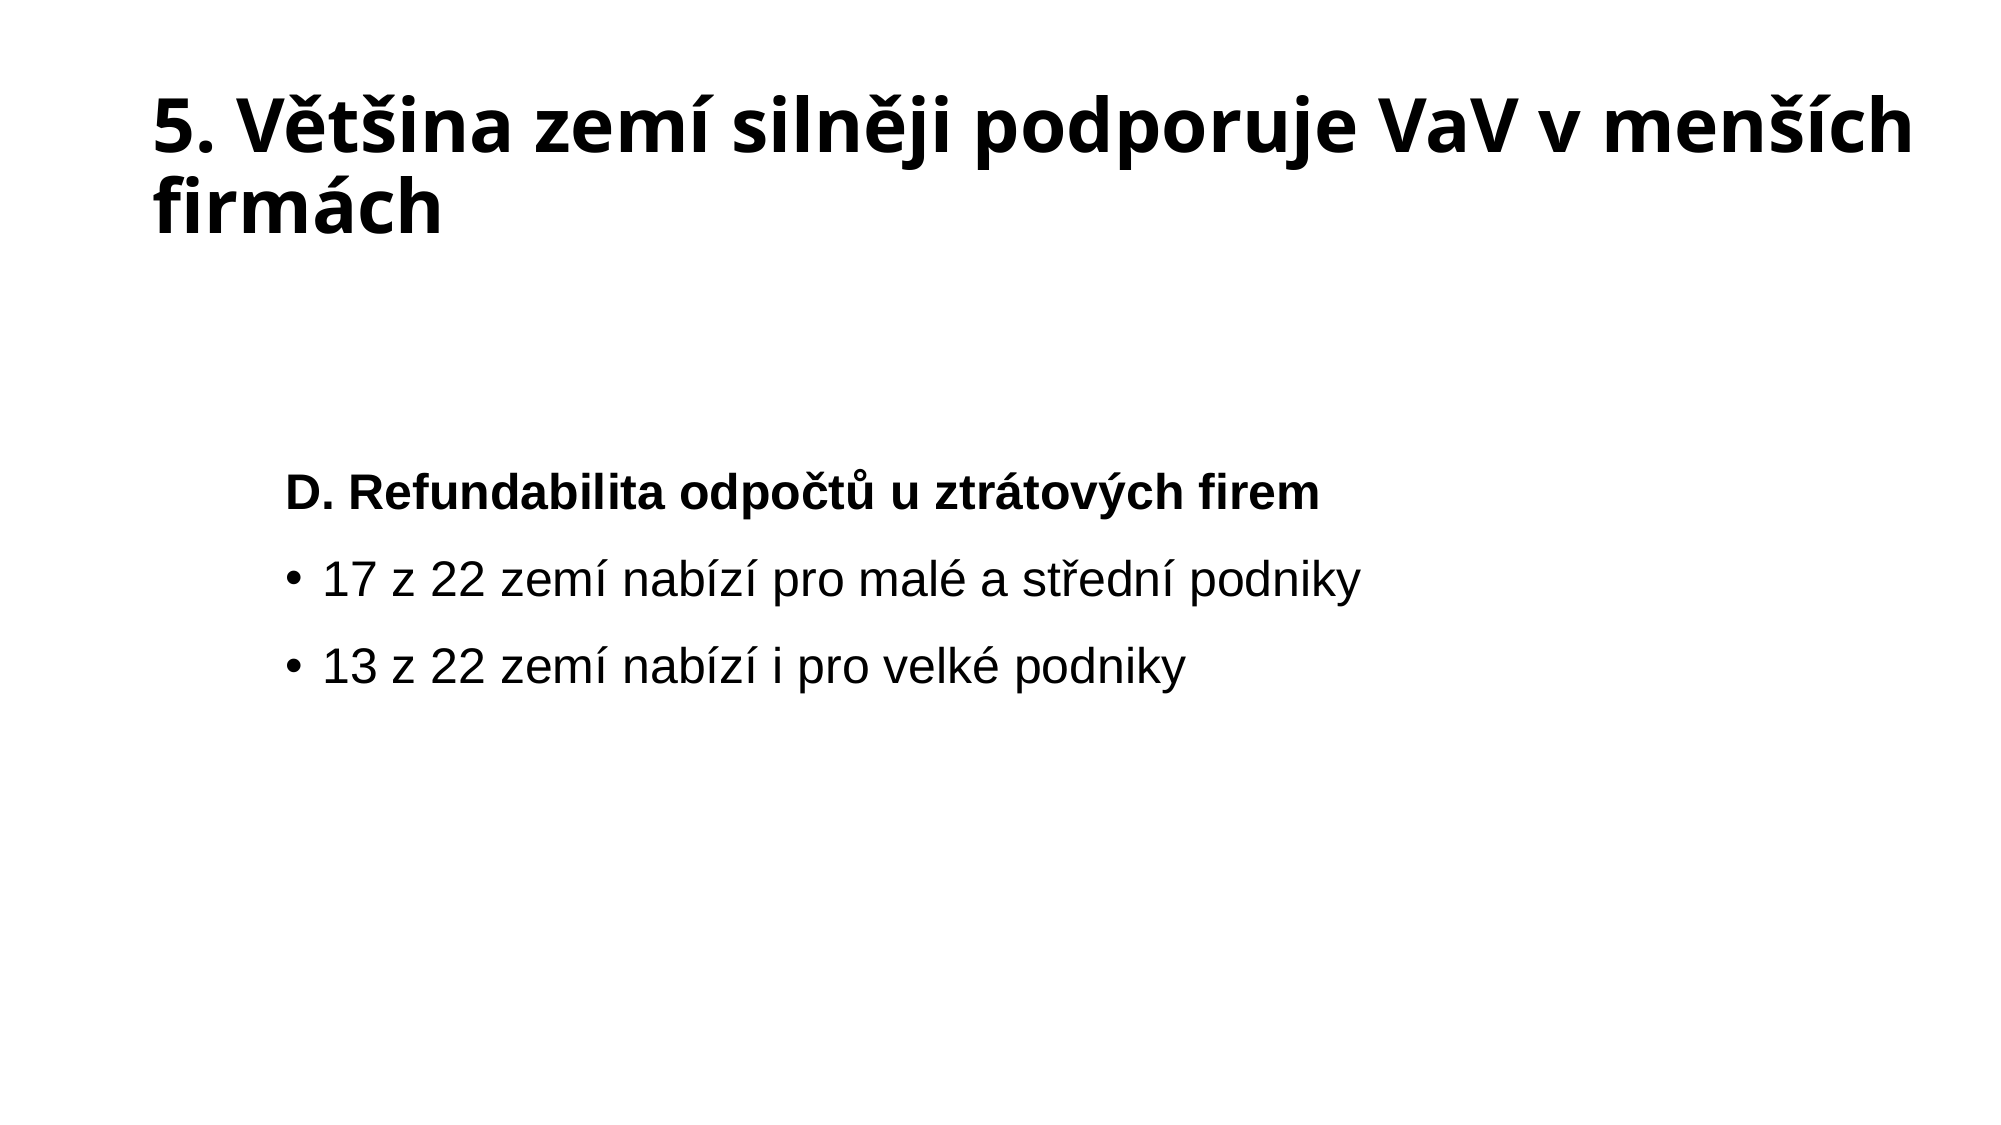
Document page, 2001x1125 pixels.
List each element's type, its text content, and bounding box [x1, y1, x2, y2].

title 5. Většina zemí silněji podporuje VaV v menších firmách [137, 59, 1954, 278]
list D. Refundabilita odpočtů u ztrátových firem 17 z 22 zemí nabízí pro malé a střední podniky 13 z 22 zemí nabízí i pro velké podniky [270, 458, 1545, 1125]
